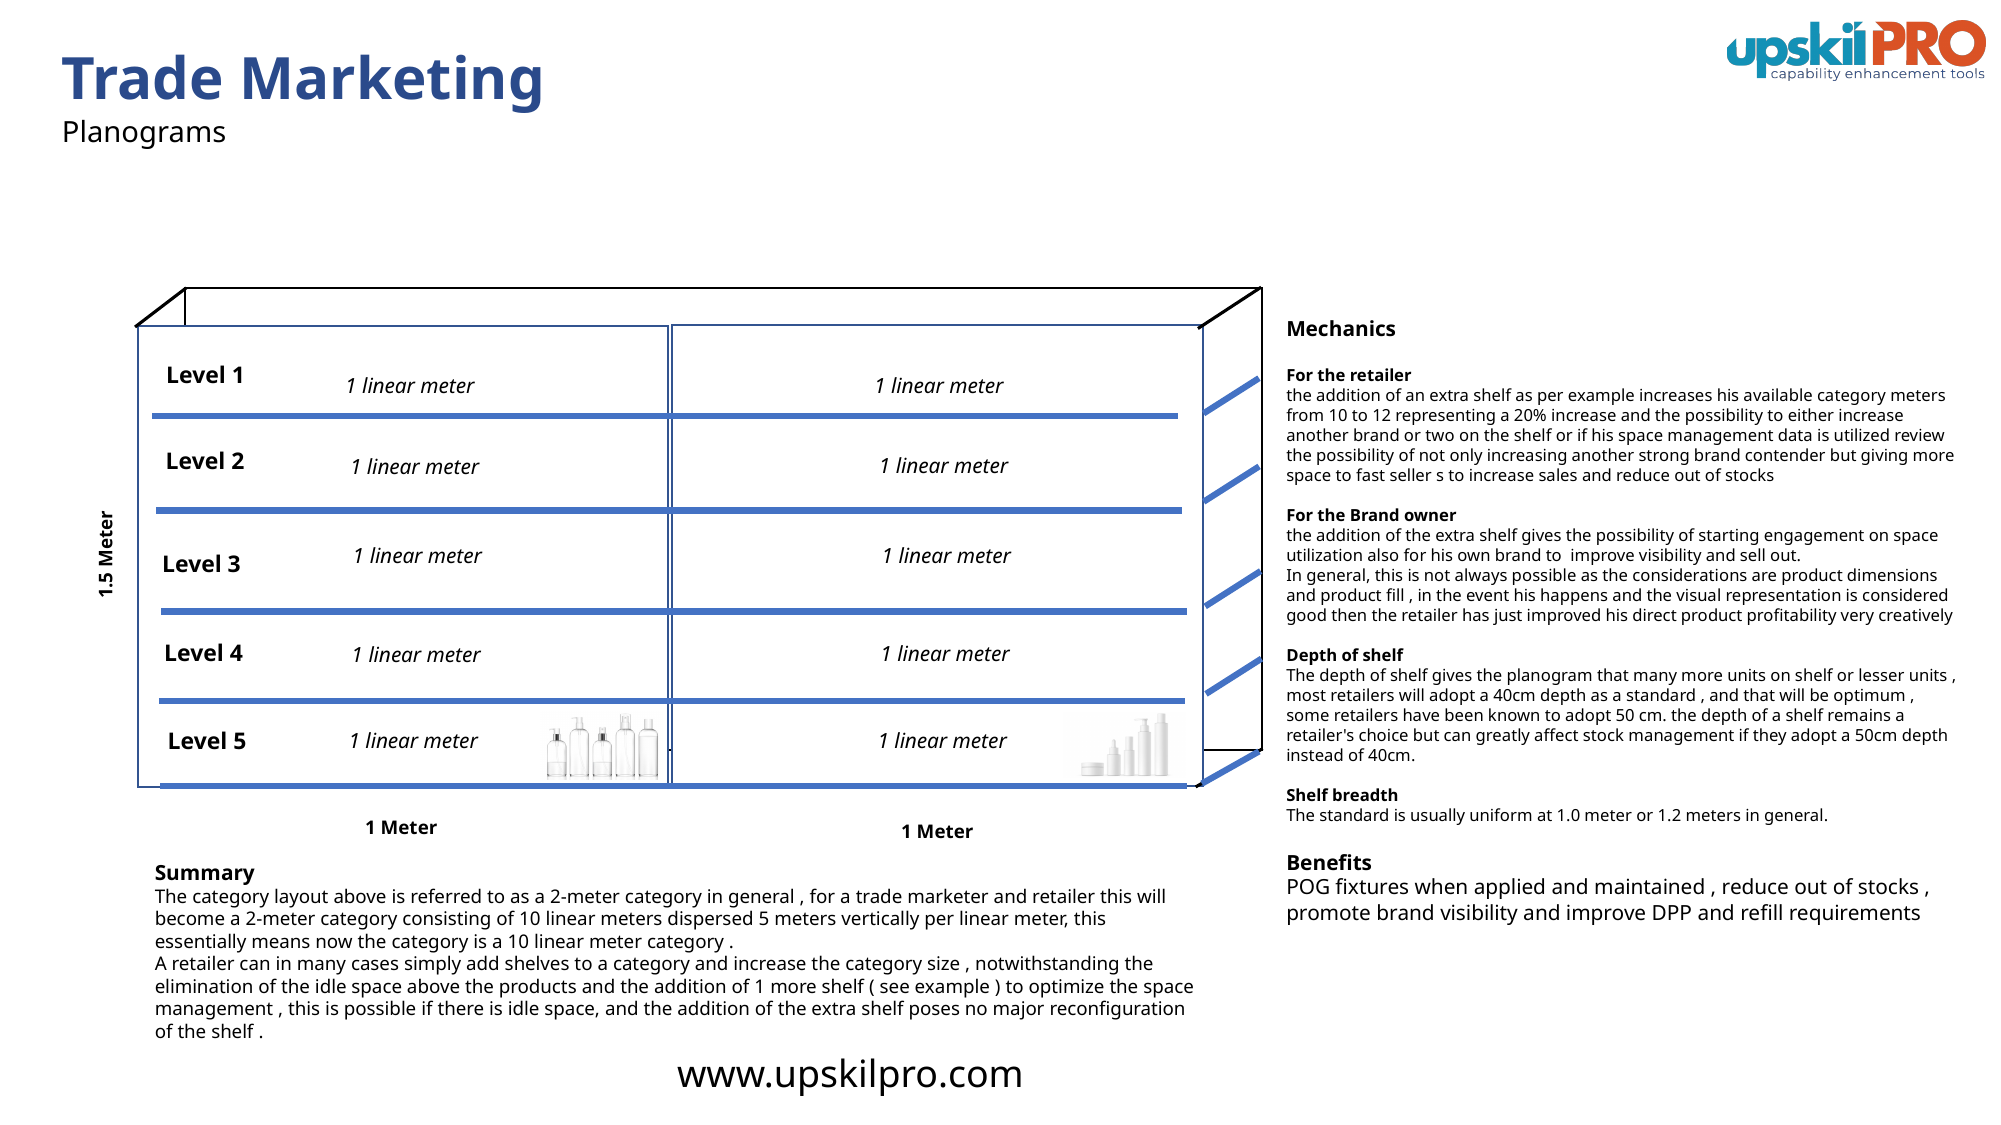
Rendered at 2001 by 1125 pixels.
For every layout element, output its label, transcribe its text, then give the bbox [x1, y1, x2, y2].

text_box www.upskilpro.com [662, 1042, 1338, 1103]
text_box Mechanics For the retailer the addition of an extra shelf as per example increases his available category meters from 10 to 12 representing a 20% increase and the possibility to either increase another brand or two on the shelf or if his space management data is utilized review the possibility of not only increasing another strong brand contender but giving more space to fast seller s to increase sales and reduce out of stocks For the Brand owner the addition of the extra shelf gives the possibility of starting engagement on space utilization also for his own brand to improve visibility and sell out. In general, this is not always possible as the considerations are product dimensions and product fill , in the event his happens and the visual representation is considered good then the retailer has just improved his direct product profitability very creatively Depth of shelf The depth of shelf gives the planogram that many more units on shelf or lesser units , most retailers will adopt a 40cm depth as a standard , and that will be optimum , some retailers have been known to adopt 50 cm. the depth of a shelf remains a retailer's choice but can greatly affect stock management if they adopt a 50cm depth instead of 40cm. Shelf breadth The standard is usually uniform at 1.0 meter or 1.2 meters in general. Benefits POG fixtures when applied and maintained , reduce out of stocks , promote brand visibility and improve DPP and refill requirements [1271, 307, 1974, 932]
text_box Trade Marketing Planograms [47, 34, 1352, 157]
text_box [86, 287, 1263, 850]
text_box Summary The category layout above is referred to as a 2-meter category in general , for a trade marketer and retailer this will become a 2-meter category consisting of 10 linear meters dispersed 5 meters vertically per linear meter, this essentially means now the category is a 10 linear meter category . A retailer can in many cases simply add shelves to a category and increase the category size , notwithstanding the elimination of the idle space above the products and the addition of 1 more shelf ( see example ) to optimize the space management , this is possible if there is idle space, and the addition of the extra shelf poses no major reconfiguration of the shelf . [140, 852, 1210, 1050]
picture [1727, 20, 1986, 81]
